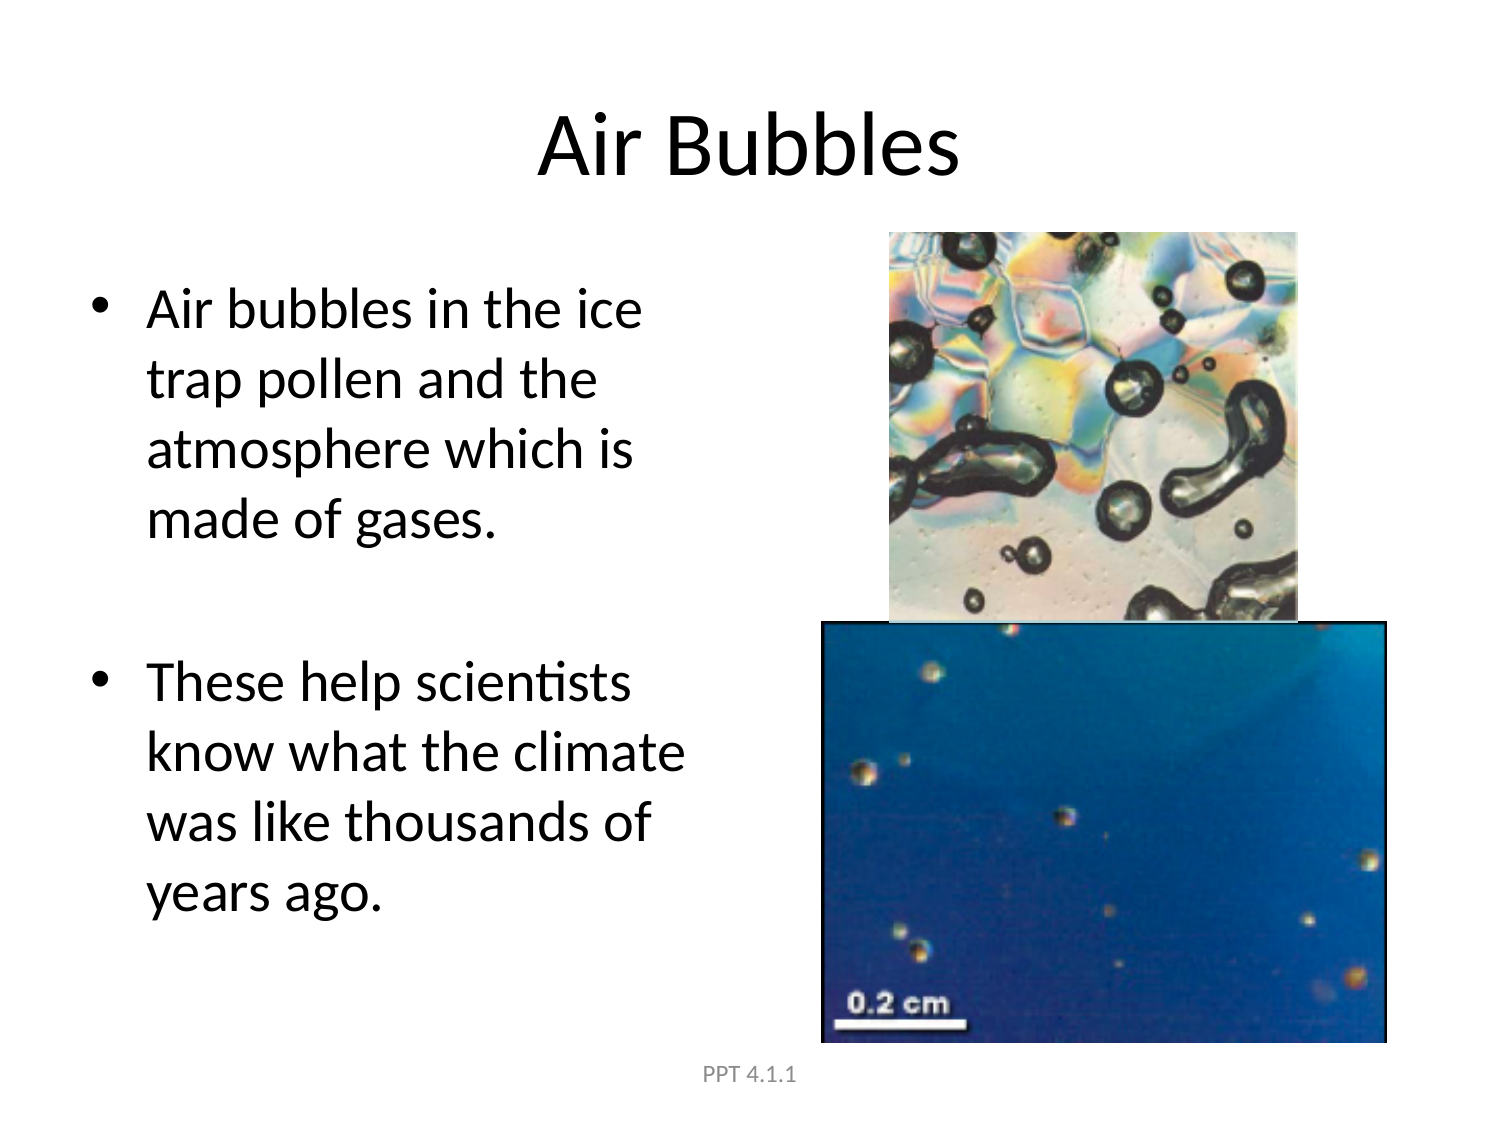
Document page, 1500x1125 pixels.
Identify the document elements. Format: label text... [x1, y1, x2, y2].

list Air bubbles in the ice trap pollen and the atmosphere which is made of gases. These help scientists know what the climate was like thousands of years ago. [75, 262, 738, 1005]
title Air Bubbles [75, 45, 1425, 233]
picture [821, 232, 1387, 1043]
footer PPT 4.1.1 [512, 1042, 988, 1103]
